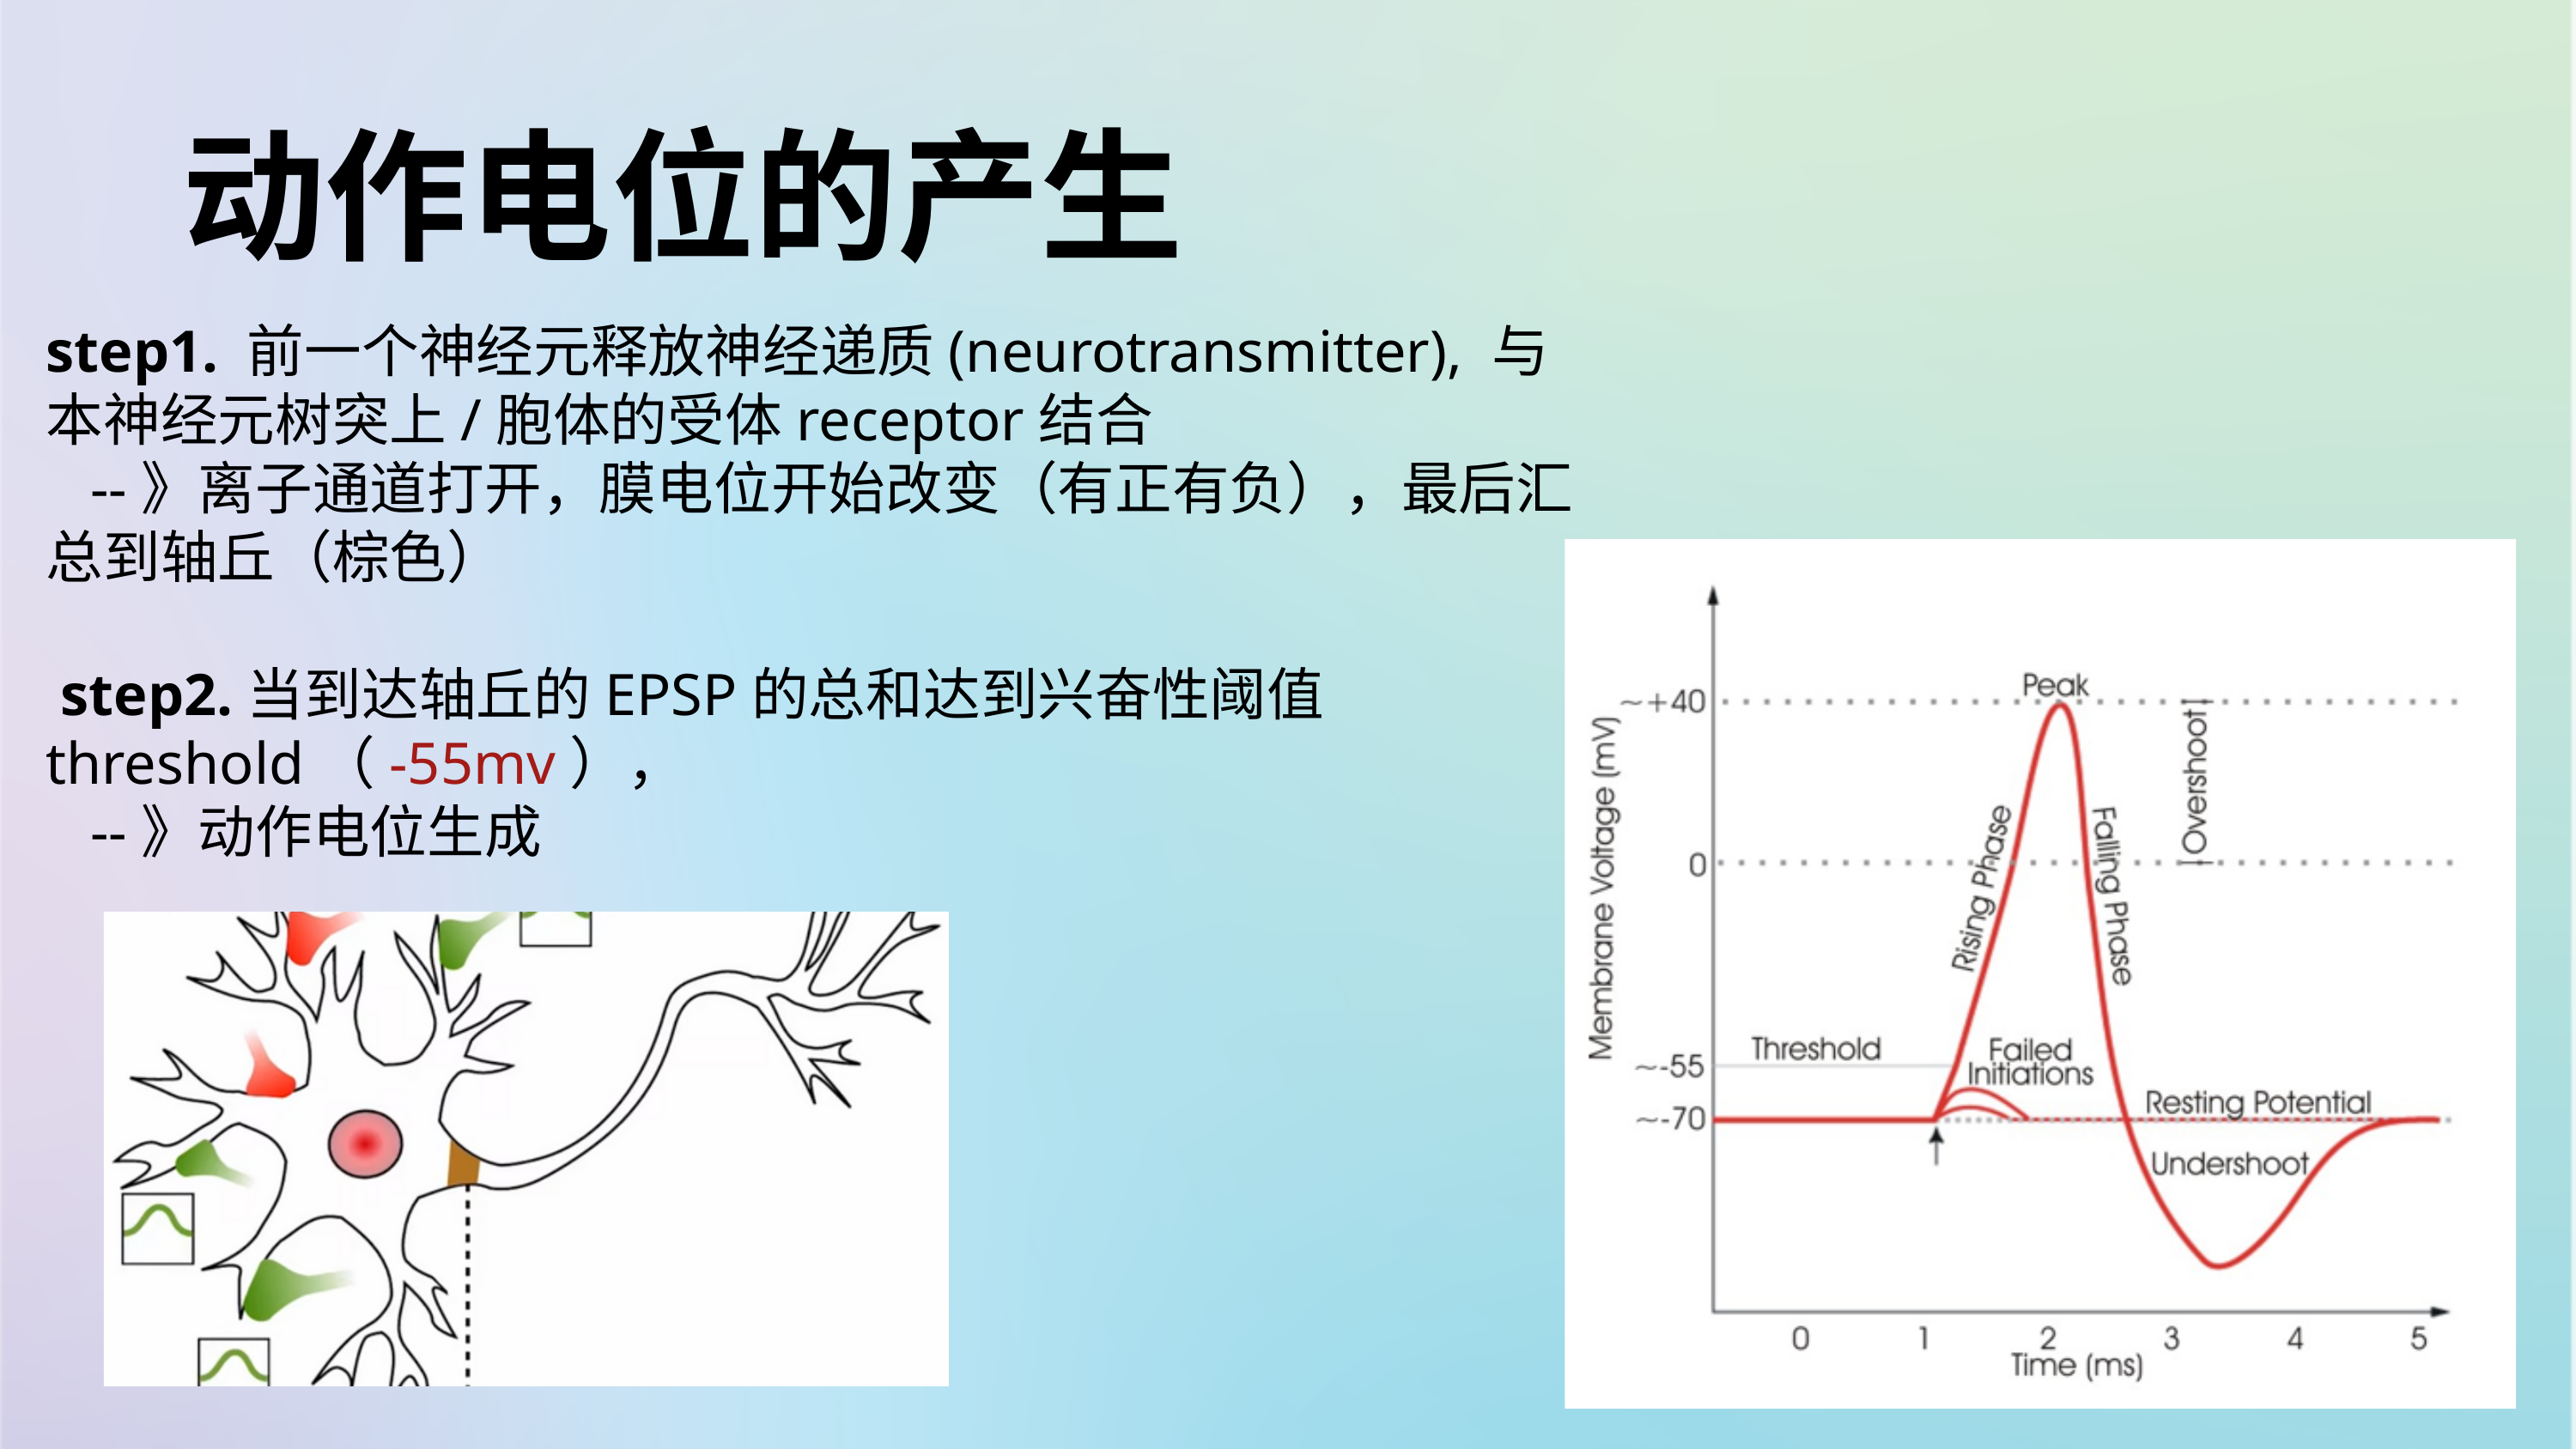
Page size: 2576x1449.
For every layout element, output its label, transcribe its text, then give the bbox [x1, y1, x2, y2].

text_box step1. 前一个神经元释放神经递质(neurotransmitter), 与本神经元树突上/胞体的受体receptor结合 --》离子通道打开，膜电位开始改变（有正有负），最后汇总到轴丘（棕色） step2.当到达轴丘的EPSP的总和达到兴奋性阈值threshold（-55mv）， --》动作电位生成 [46, 314, 1592, 1070]
text_box [0, 0, 2576, 1449]
text_box [1564, 539, 2517, 1409]
text_box 动作电位的产生 [182, 135, 2076, 279]
text_box [103, 1070, 949, 1386]
